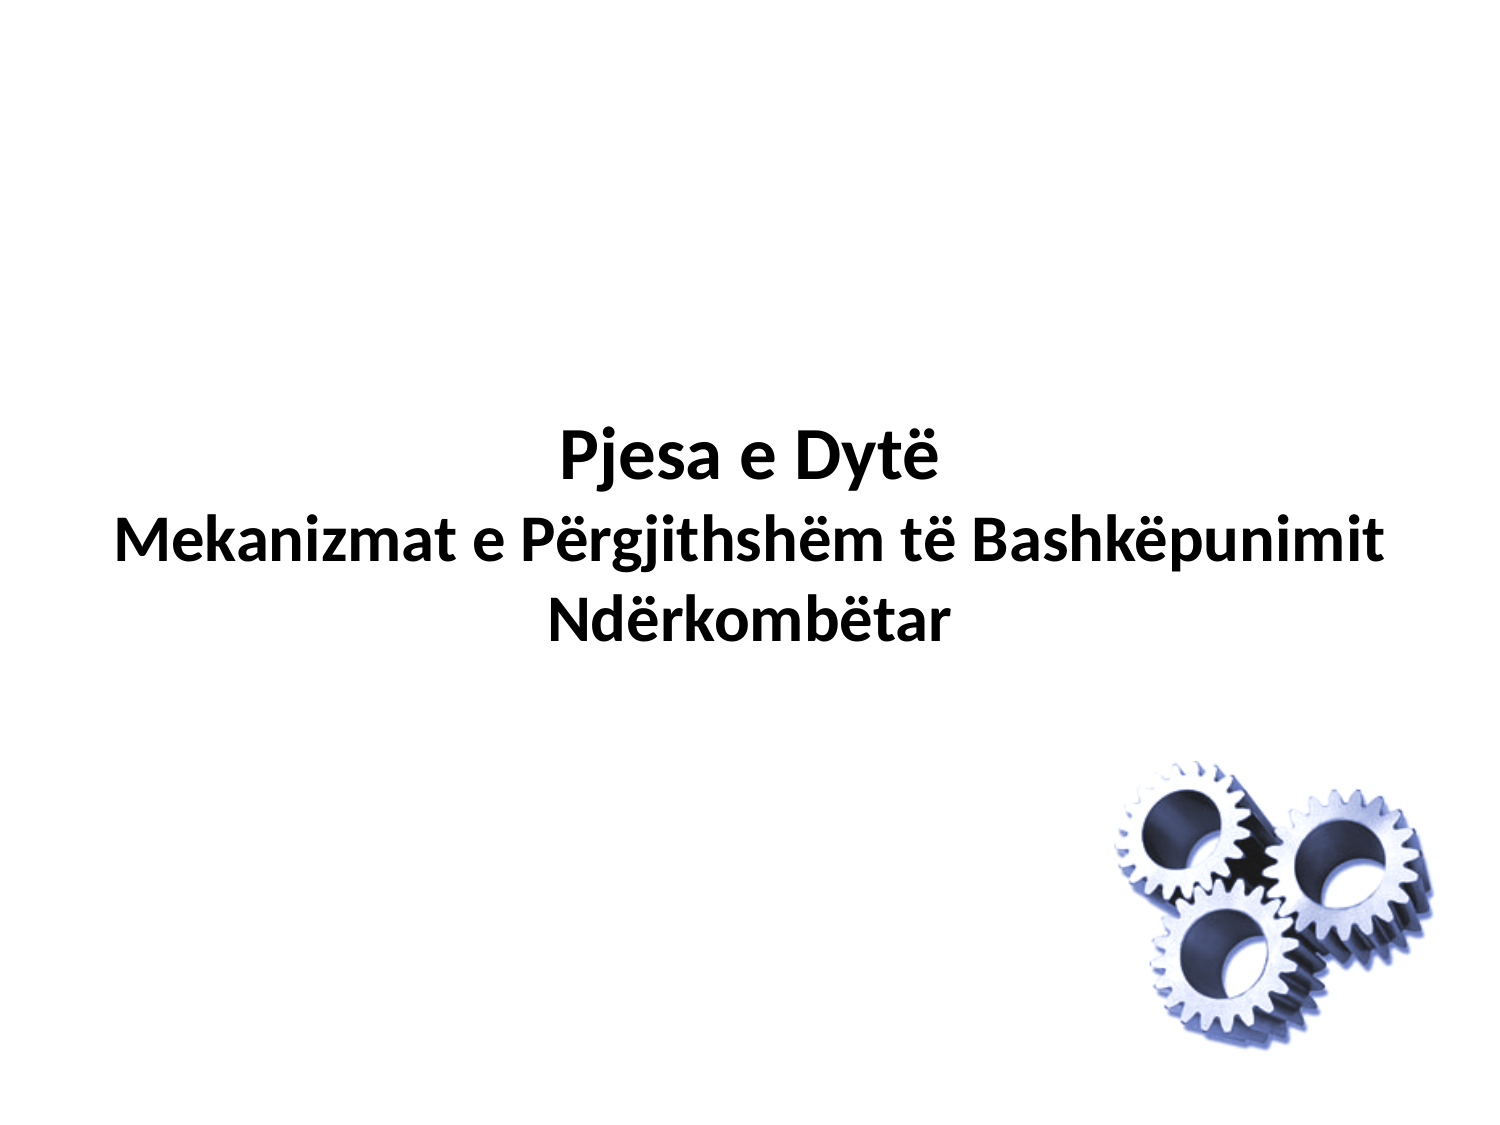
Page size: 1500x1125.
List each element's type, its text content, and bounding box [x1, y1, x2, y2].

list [1112, 761, 1436, 1052]
title Pjesa e Dytë Mekanizmat e Përgjithshëm të Bashkëpunimit Ndërkombëtar [74, 296, 1426, 762]
